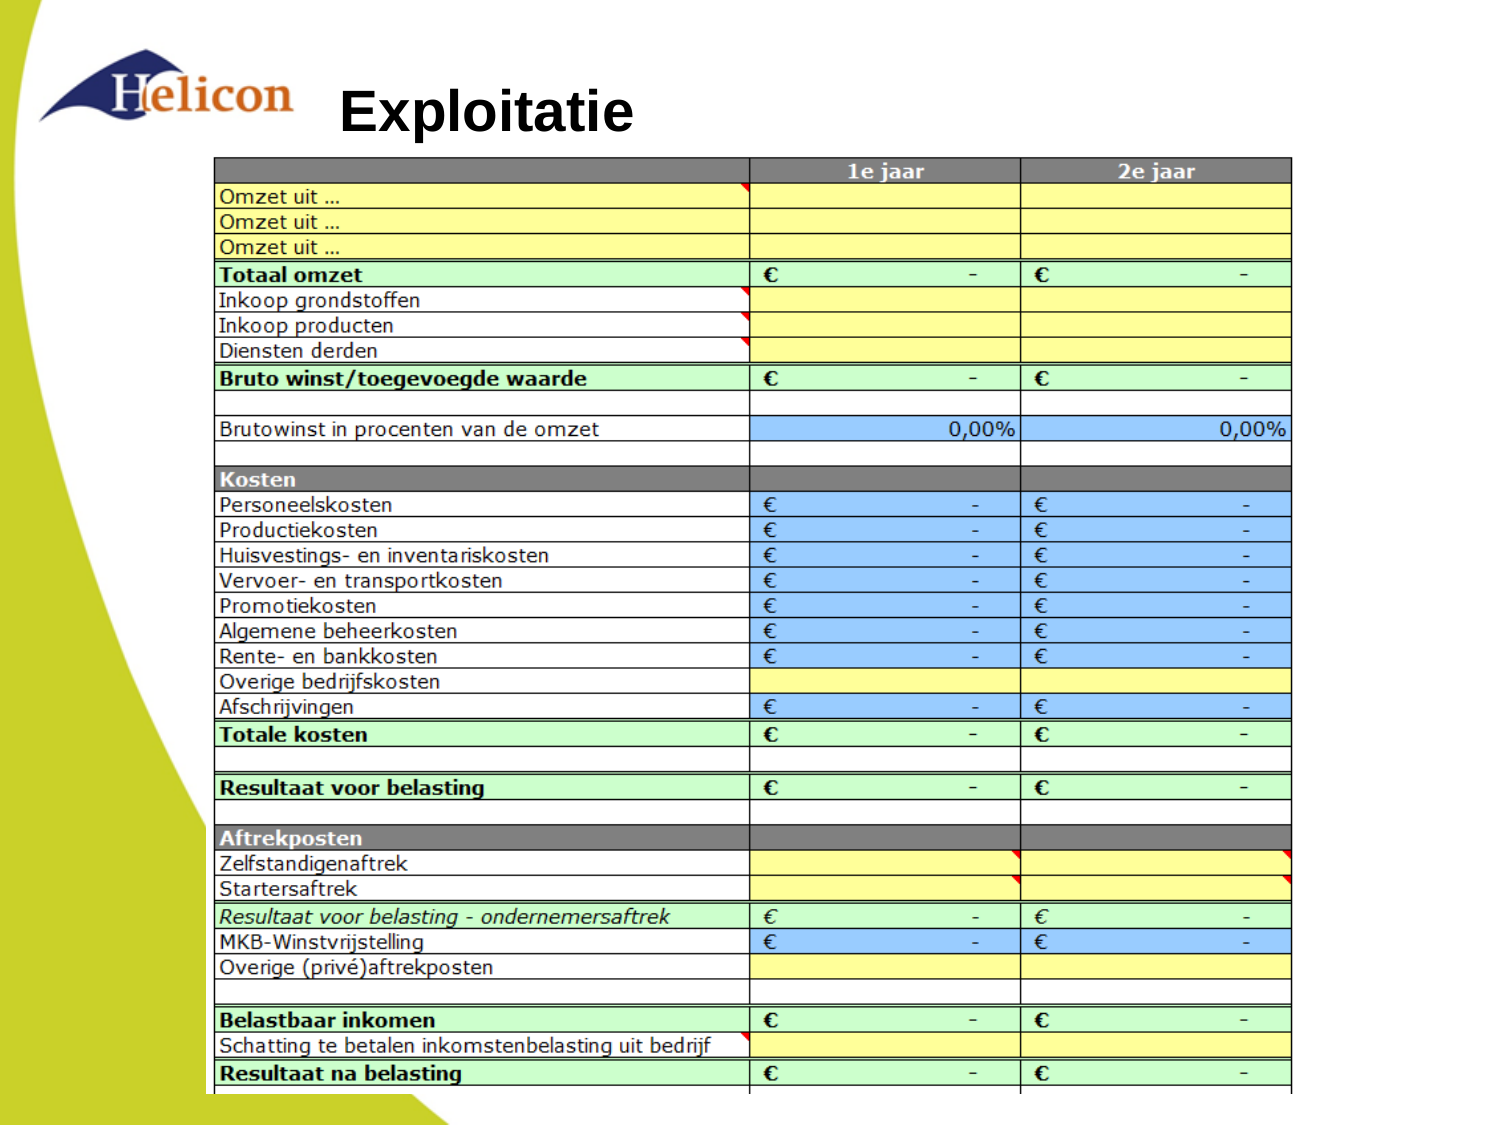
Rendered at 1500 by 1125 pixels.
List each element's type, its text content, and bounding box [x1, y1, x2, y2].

title Exploitatie [324, 54, 1415, 161]
picture [0, 0, 1500, 1125]
